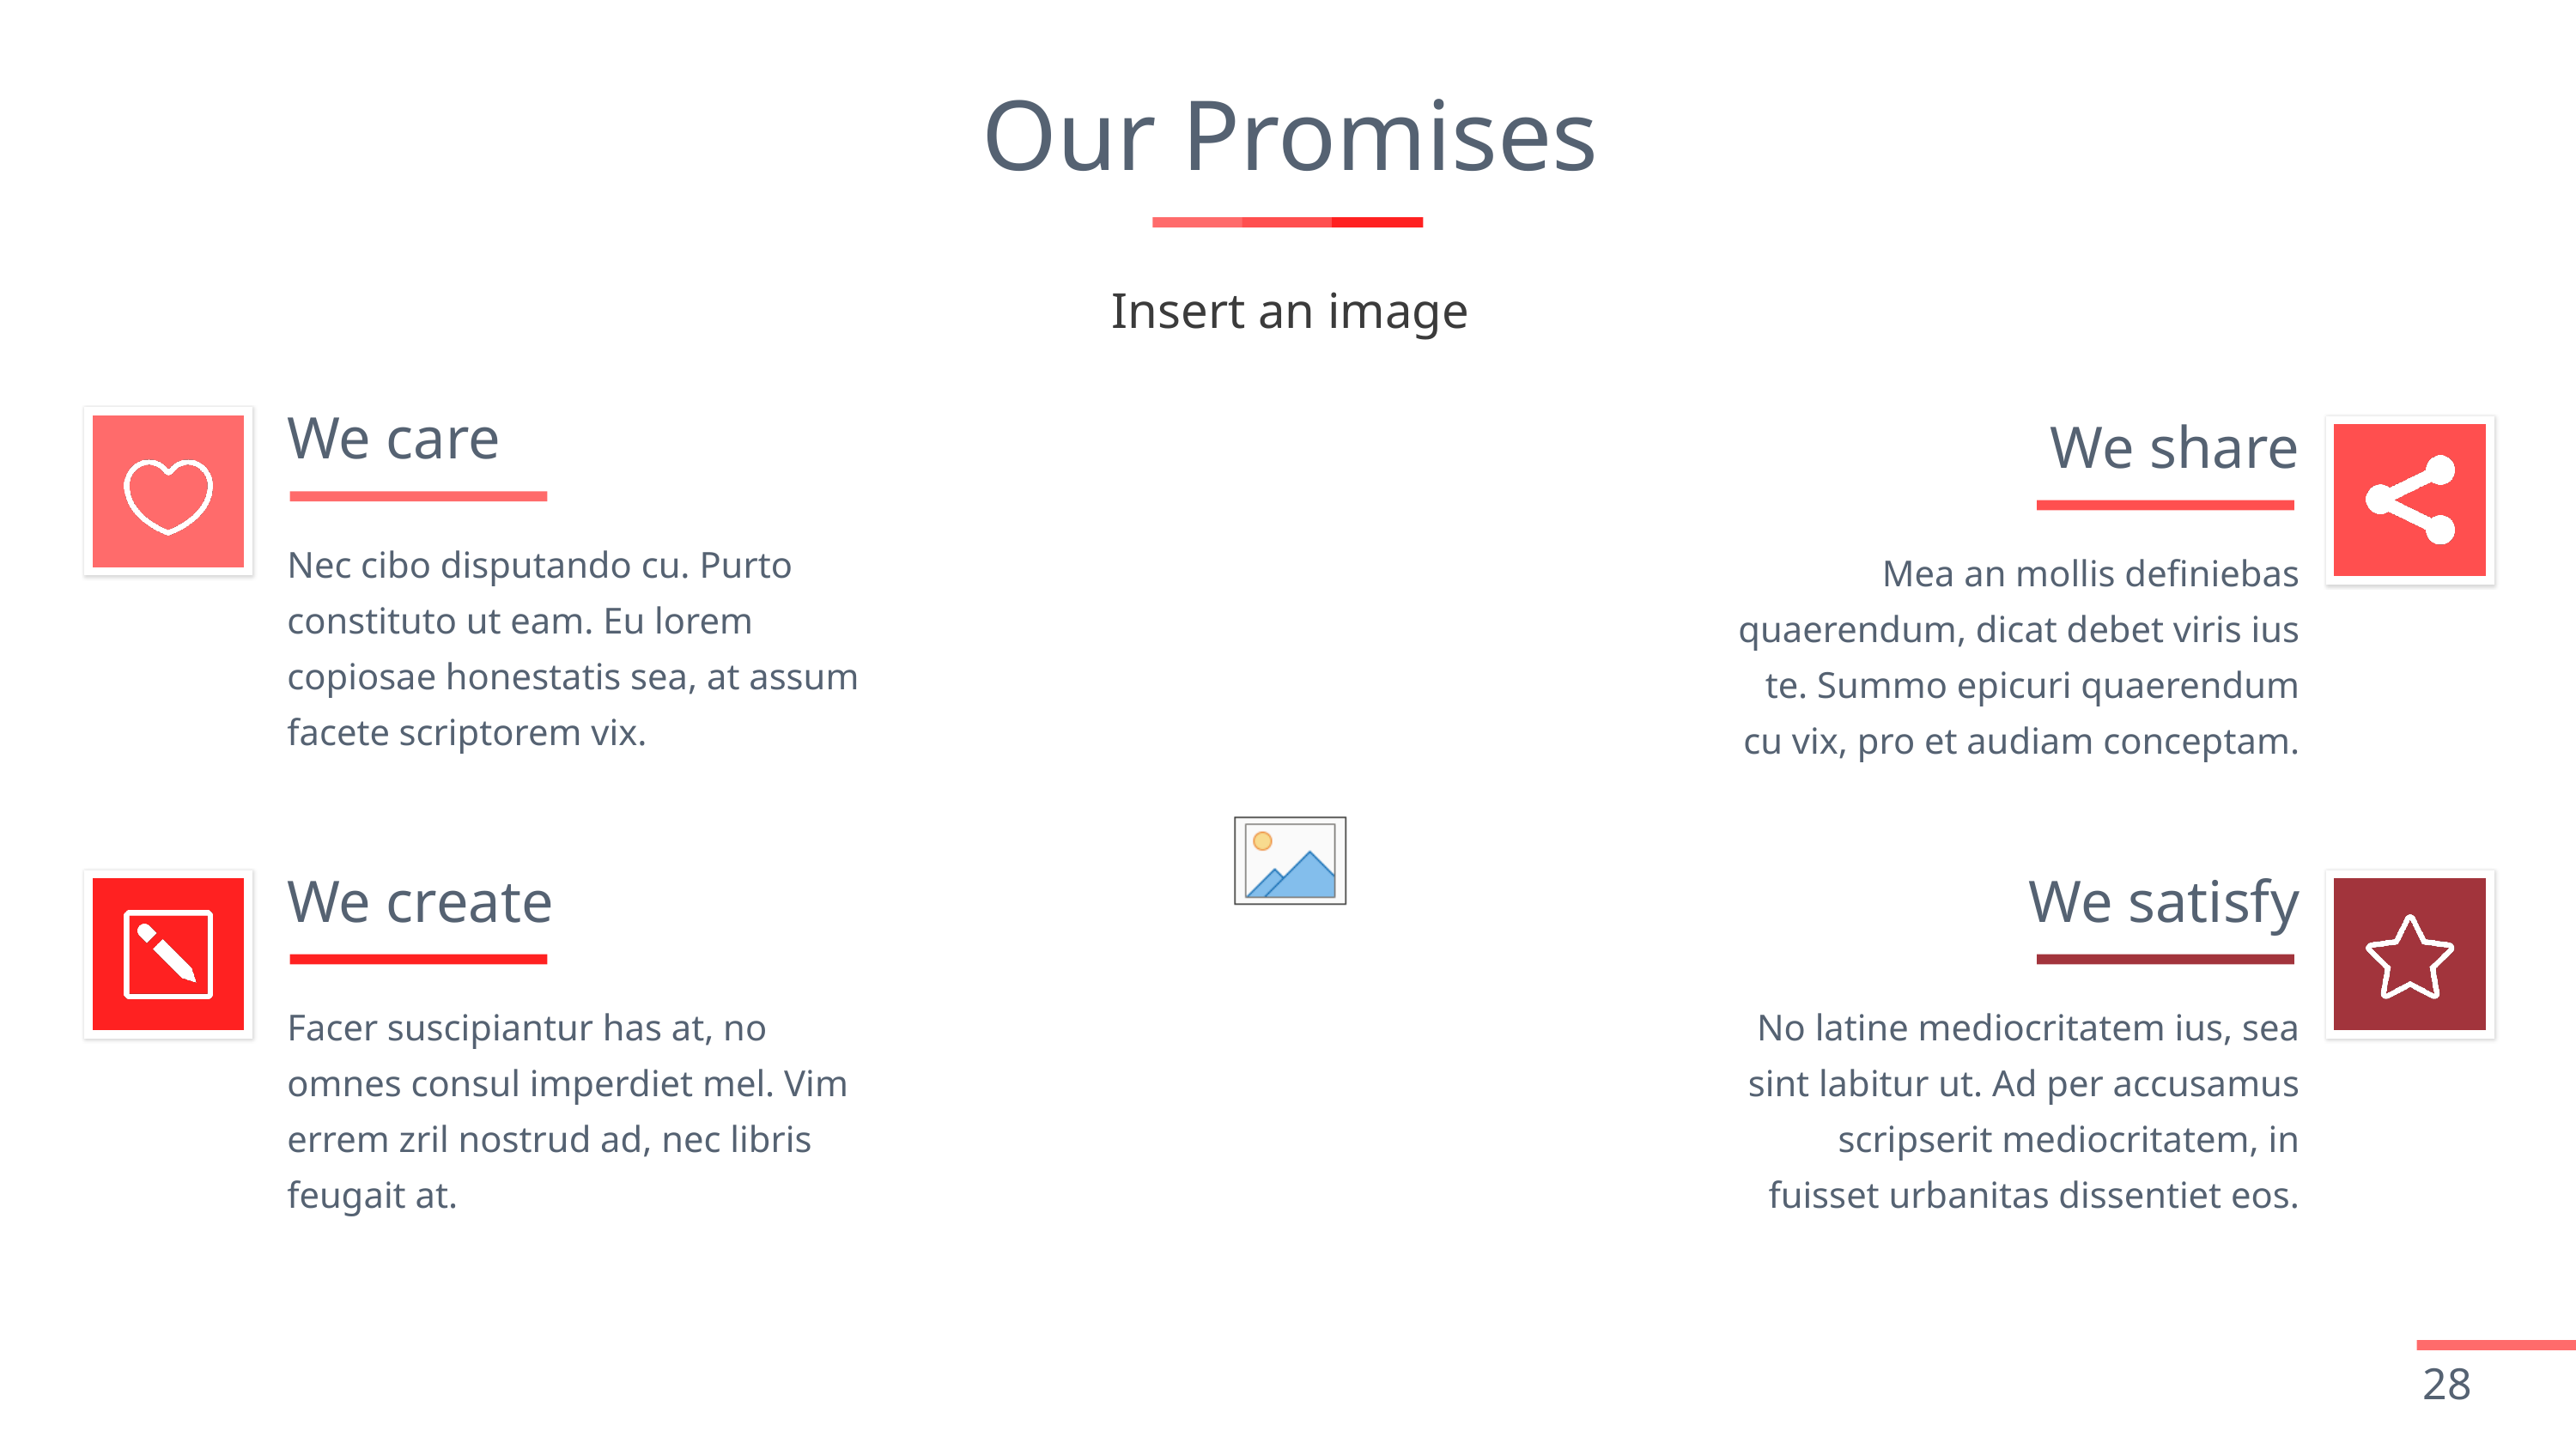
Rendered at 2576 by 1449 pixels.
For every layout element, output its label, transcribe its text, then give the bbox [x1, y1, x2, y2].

list We care [274, 383, 862, 489]
title Our Promises [69, 49, 2512, 230]
list We share [1718, 392, 2313, 498]
list Nec cibo disputando cu. Purto constituto ut eam. Eu lorem copiosae honestatis sea, at assum facete scriptorem vix. [274, 523, 862, 813]
picture [2366, 910, 2455, 999]
picture [862, 273, 1718, 1449]
list Mea an mollis definiebas quaerendum, dicat debet viris ius te. Summo epicuri quaerendum cu vix, pro et audiam conceptam. [1718, 531, 2313, 822]
slide_number 28 [2409, 1351, 2576, 1421]
list We create [274, 846, 862, 952]
list Facer suscipiantur has at, no omnes consul imperdiet mel. Vim errem zril nostrud ad, nec libris feugait at. [274, 985, 862, 1276]
picture [2366, 455, 2455, 545]
list We satisfy [1718, 846, 2313, 952]
picture [124, 446, 213, 536]
picture [124, 910, 213, 999]
list No latine mediocritatem ius, sea sint labitur ut. Ad per accusamus scripserit mediocritatem, in fuisset urbanitas dissentiet eos. [1718, 985, 2313, 1276]
